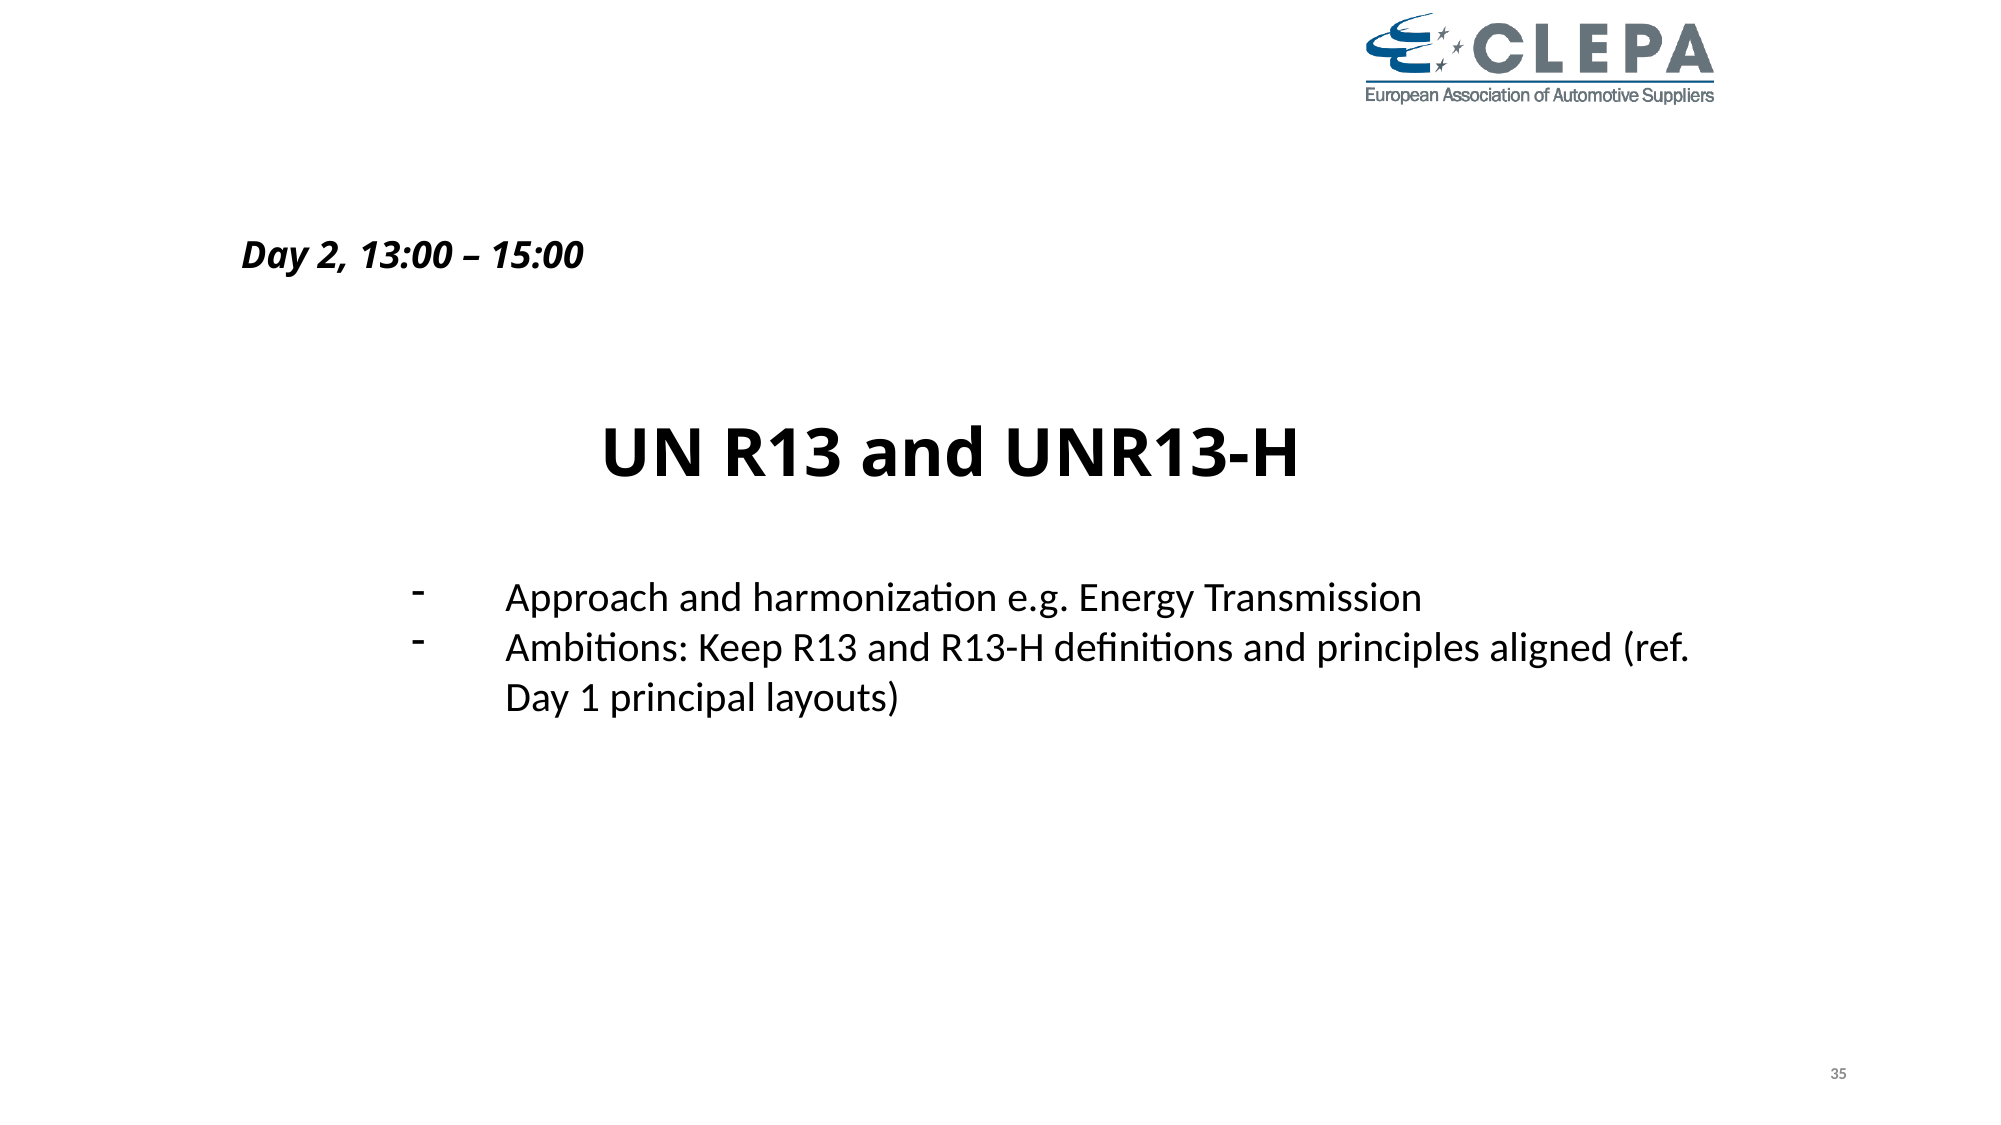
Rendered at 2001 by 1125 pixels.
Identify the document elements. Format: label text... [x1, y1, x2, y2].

text_box Day 2, 13:00 – 15:00 [226, 223, 1227, 284]
picture [1366, 13, 1714, 105]
text_box Approach and harmonization e.g. Energy Transmission Ambitions: Keep R13 and R13-H definitions and principles aligned (ref. Day 1 principal layouts) [396, 562, 1776, 728]
text_box UN R13 and UNR13-H [226, 402, 1677, 498]
slide_number 35 [1412, 1042, 1863, 1103]
